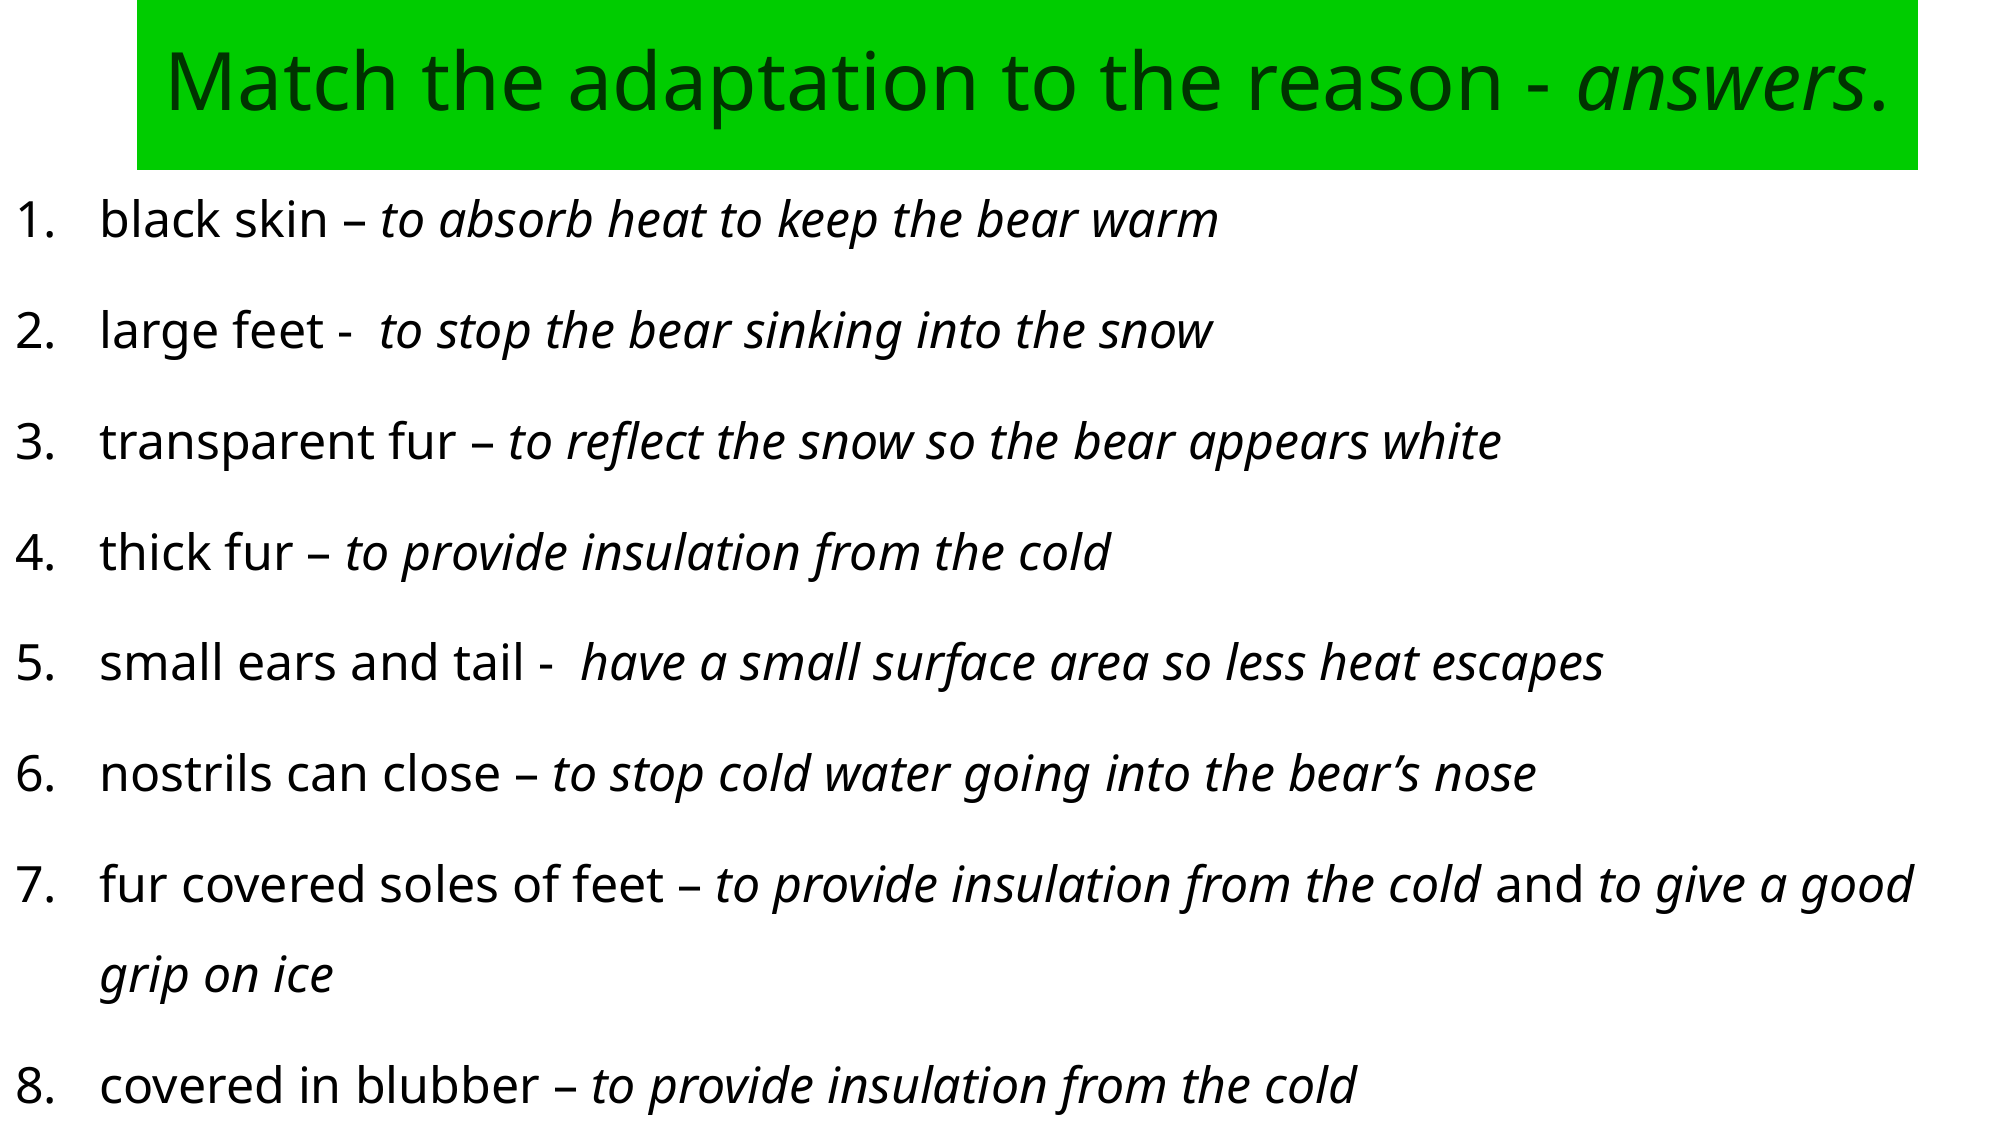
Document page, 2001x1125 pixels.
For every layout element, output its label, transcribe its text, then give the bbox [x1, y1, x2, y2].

title Match the adaptation to the reason - answers. [137, 0, 1918, 149]
list black skin – to absorb heat to keep the bear warm large feet - to stop the bear sinking into the snow transparent fur – to reflect the snow so the bear appears white thick fur – to provide insulation from the cold small ears and tail - have a small surface area so less heat escapes nostrils can close – to stop cold water going into the bear’s nose fur covered soles of feet – to provide insulation from the cold and to give a good grip on ice covered in blubber – to provide insulation from the cold [0, 149, 1946, 1100]
